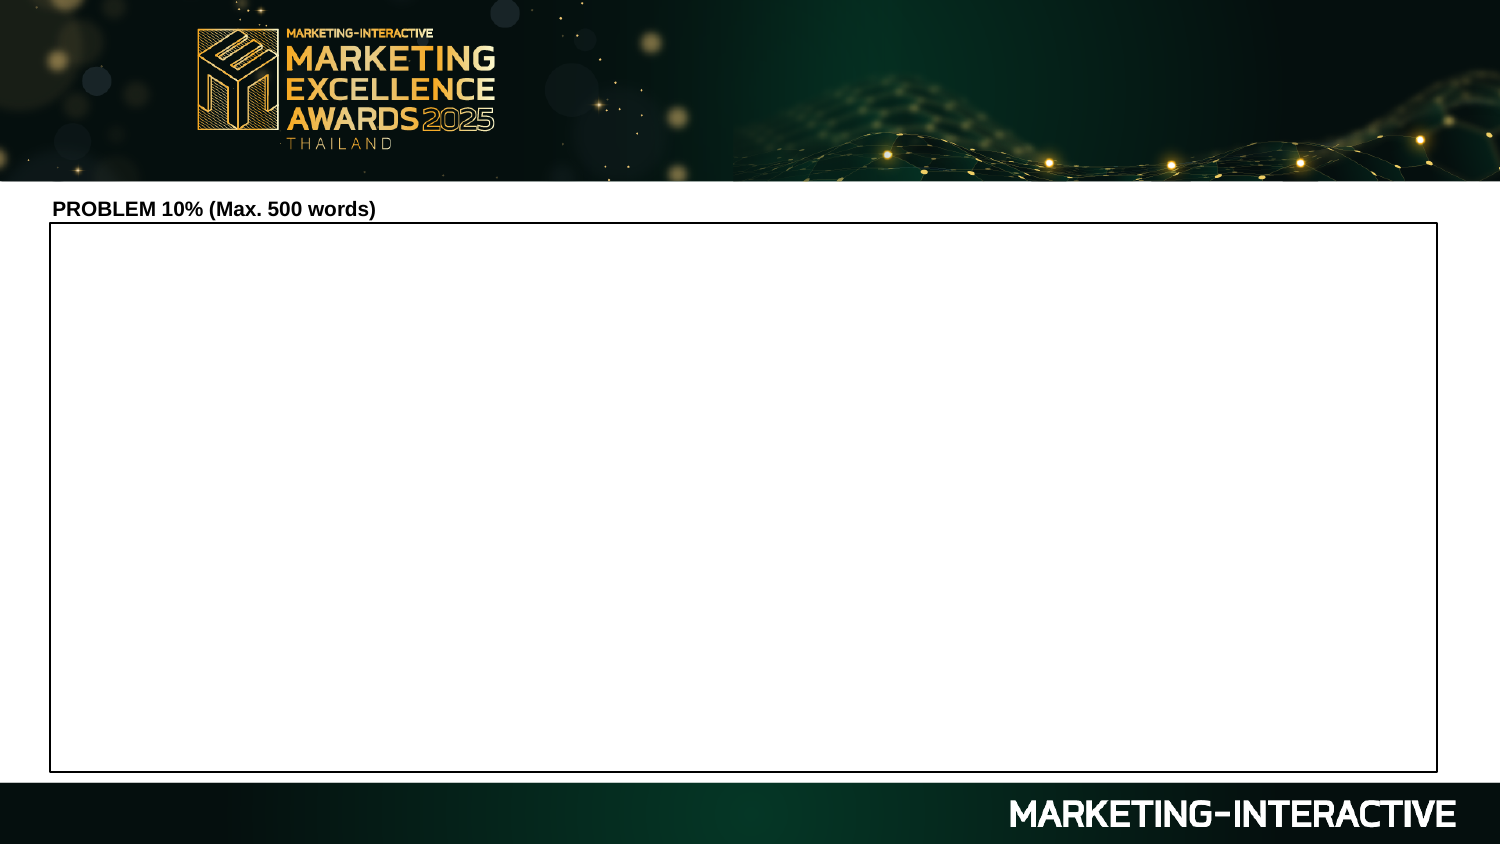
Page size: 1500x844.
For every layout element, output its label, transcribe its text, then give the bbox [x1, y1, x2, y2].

text_box PROBLEM 10% (Max. 500 words) [37, 184, 1450, 228]
text_box [48, 221, 1440, 774]
picture [0, 0, 1500, 844]
